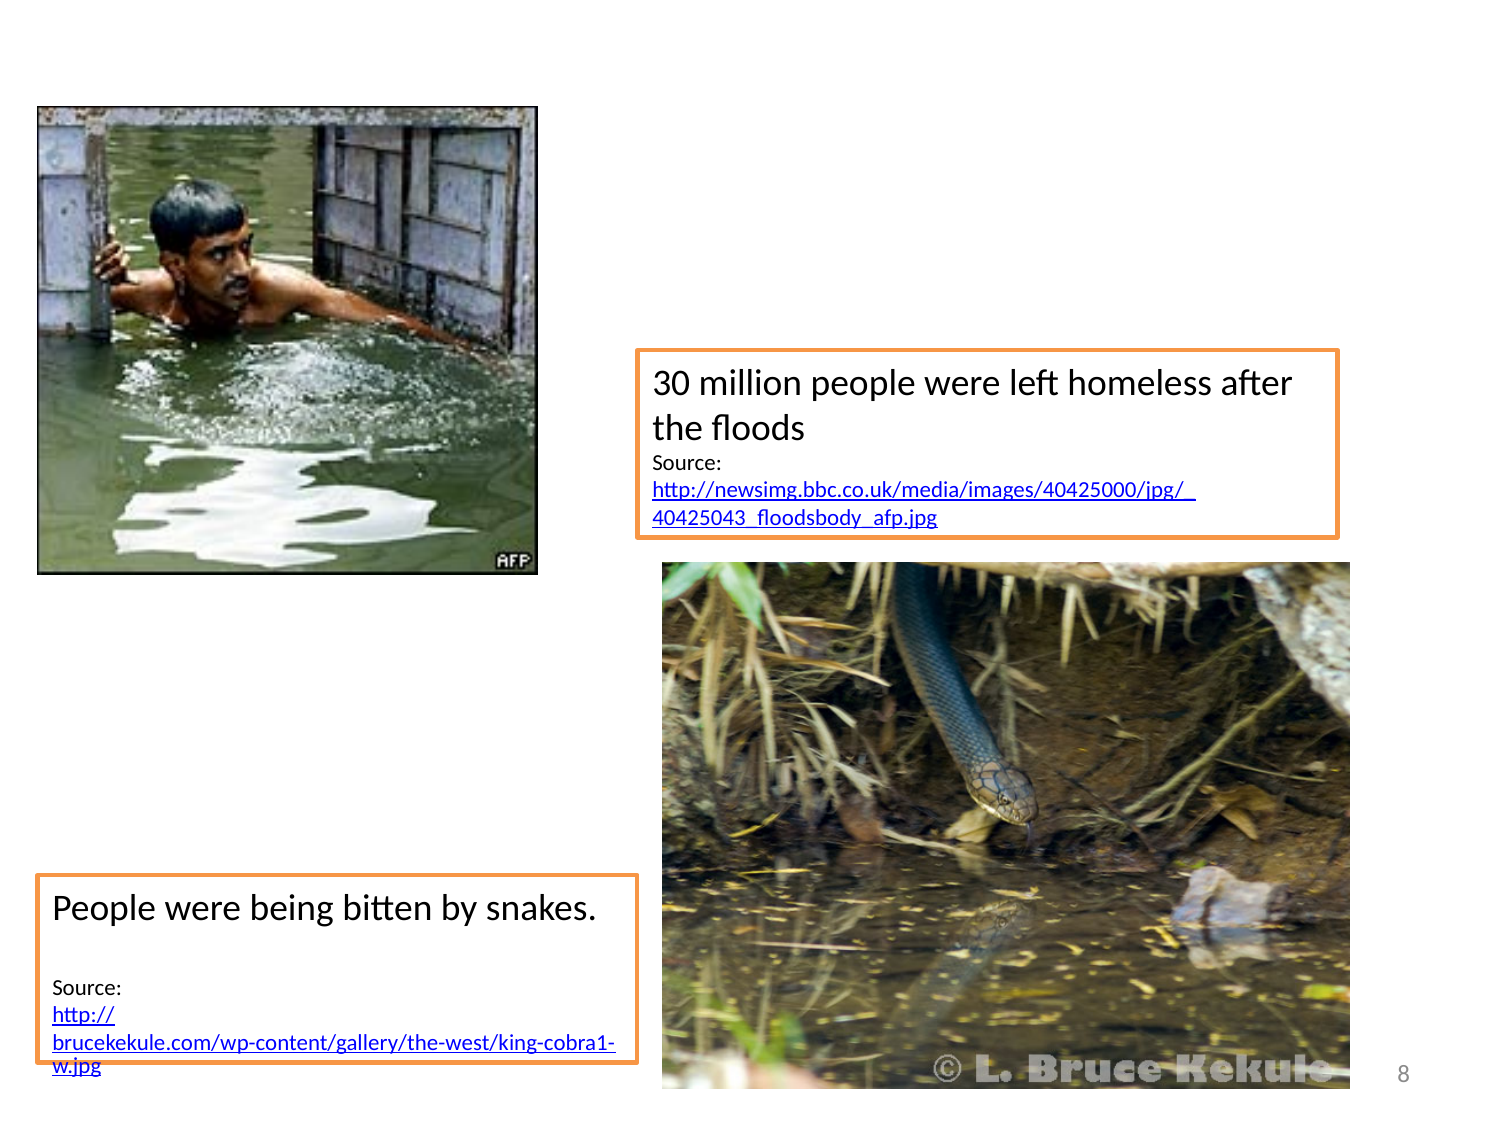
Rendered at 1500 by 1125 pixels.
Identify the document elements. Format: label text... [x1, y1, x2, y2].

text_box People were being bitten by snakes. Source: http://brucekekule.com/wp-content/gallery/the-west/king-cobra1-w.jpg [35, 873, 639, 1065]
text_box 30 million people were left homeless after the floods Source: http://newsimg.bbc.co.uk/media/images/40425000/jpg/_40425043_floodsbody_afp.jpg [635, 348, 1340, 540]
slide_number 8 [1074, 1042, 1425, 1103]
picture [662, 562, 1351, 1089]
picture [37, 106, 538, 575]
